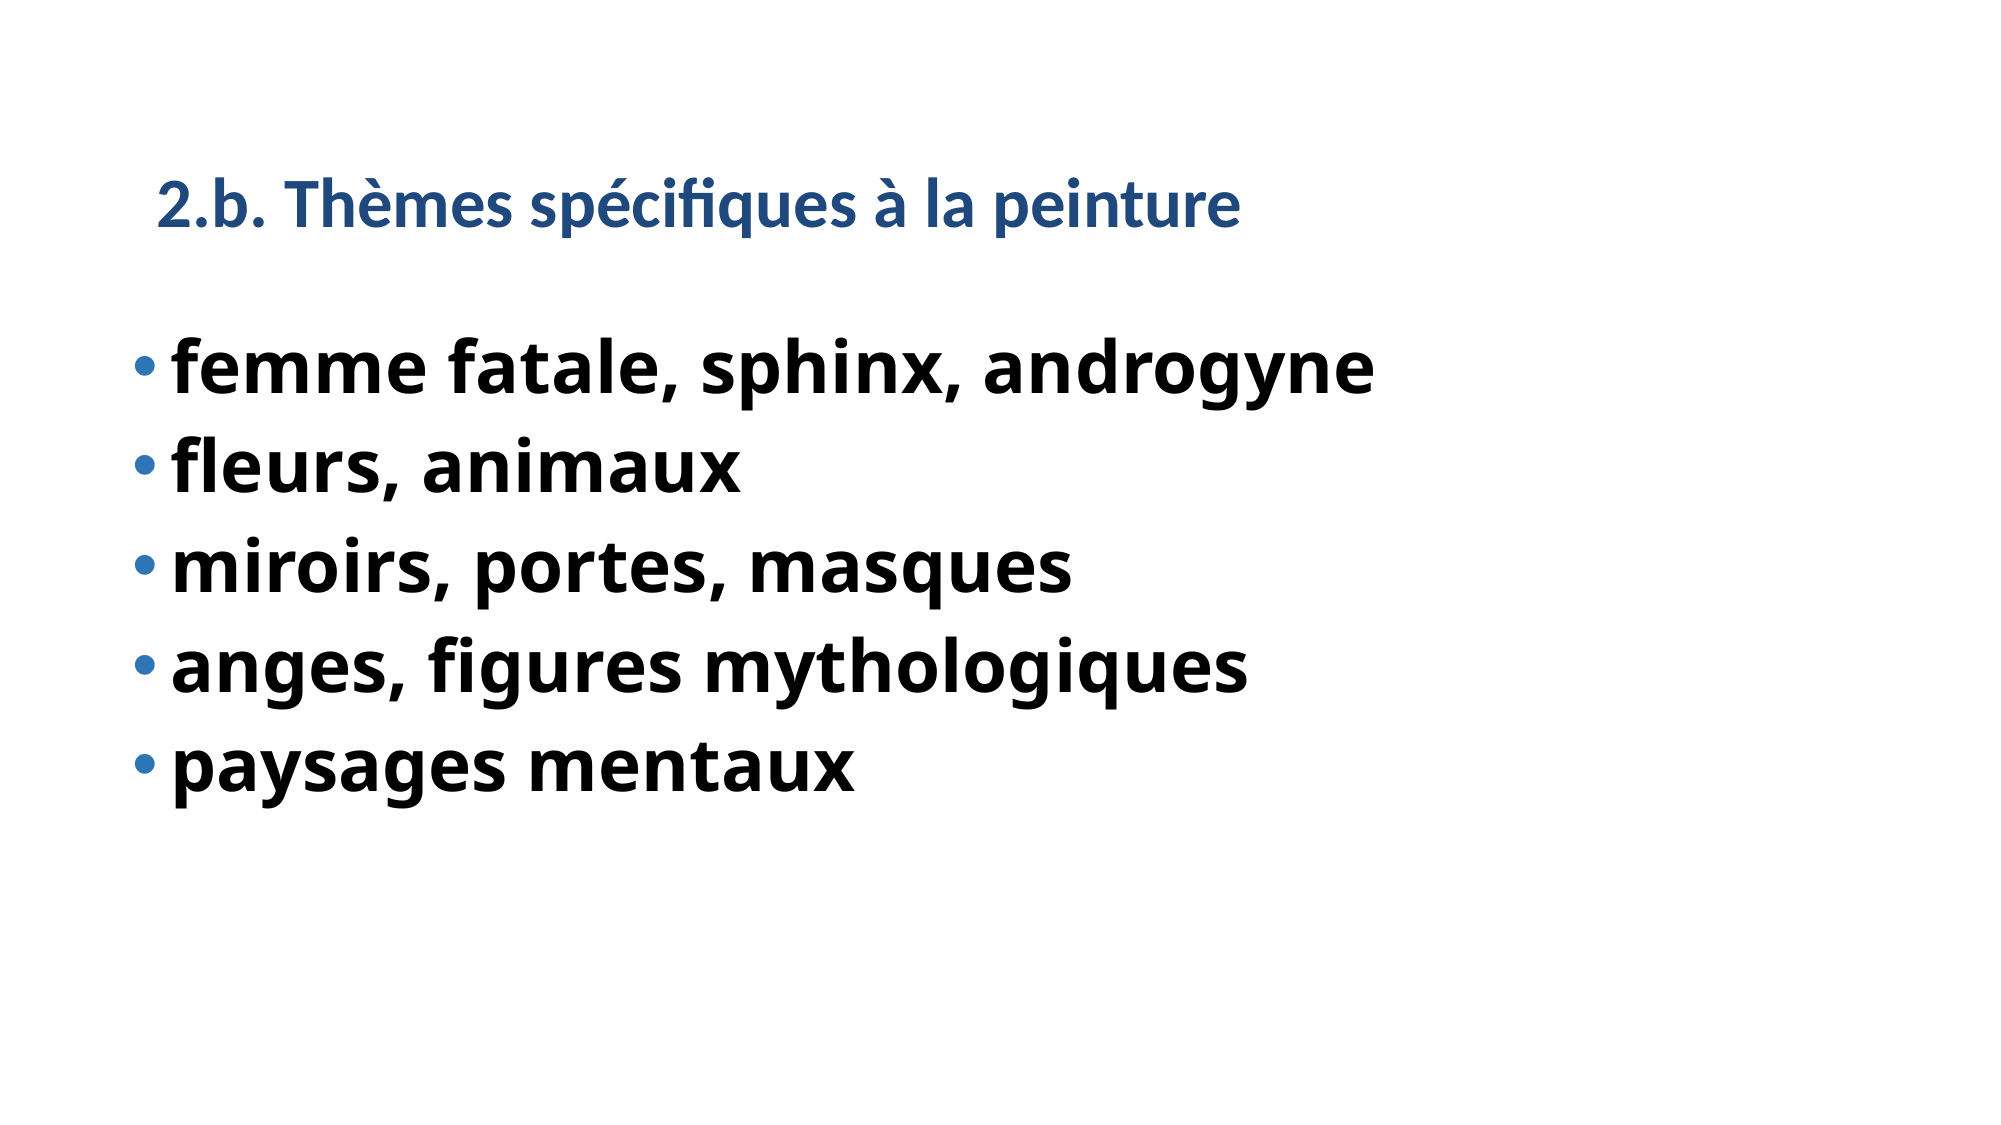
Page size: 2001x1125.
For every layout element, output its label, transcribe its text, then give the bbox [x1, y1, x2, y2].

title 2.b. Thèmes spécifiques à la peinture [142, 141, 1702, 269]
list femme fatale, sphinx, androgyne fleurs, animaux miroirs, portes, masques anges, figures mythologiques paysages mentaux [118, 322, 1807, 1042]
